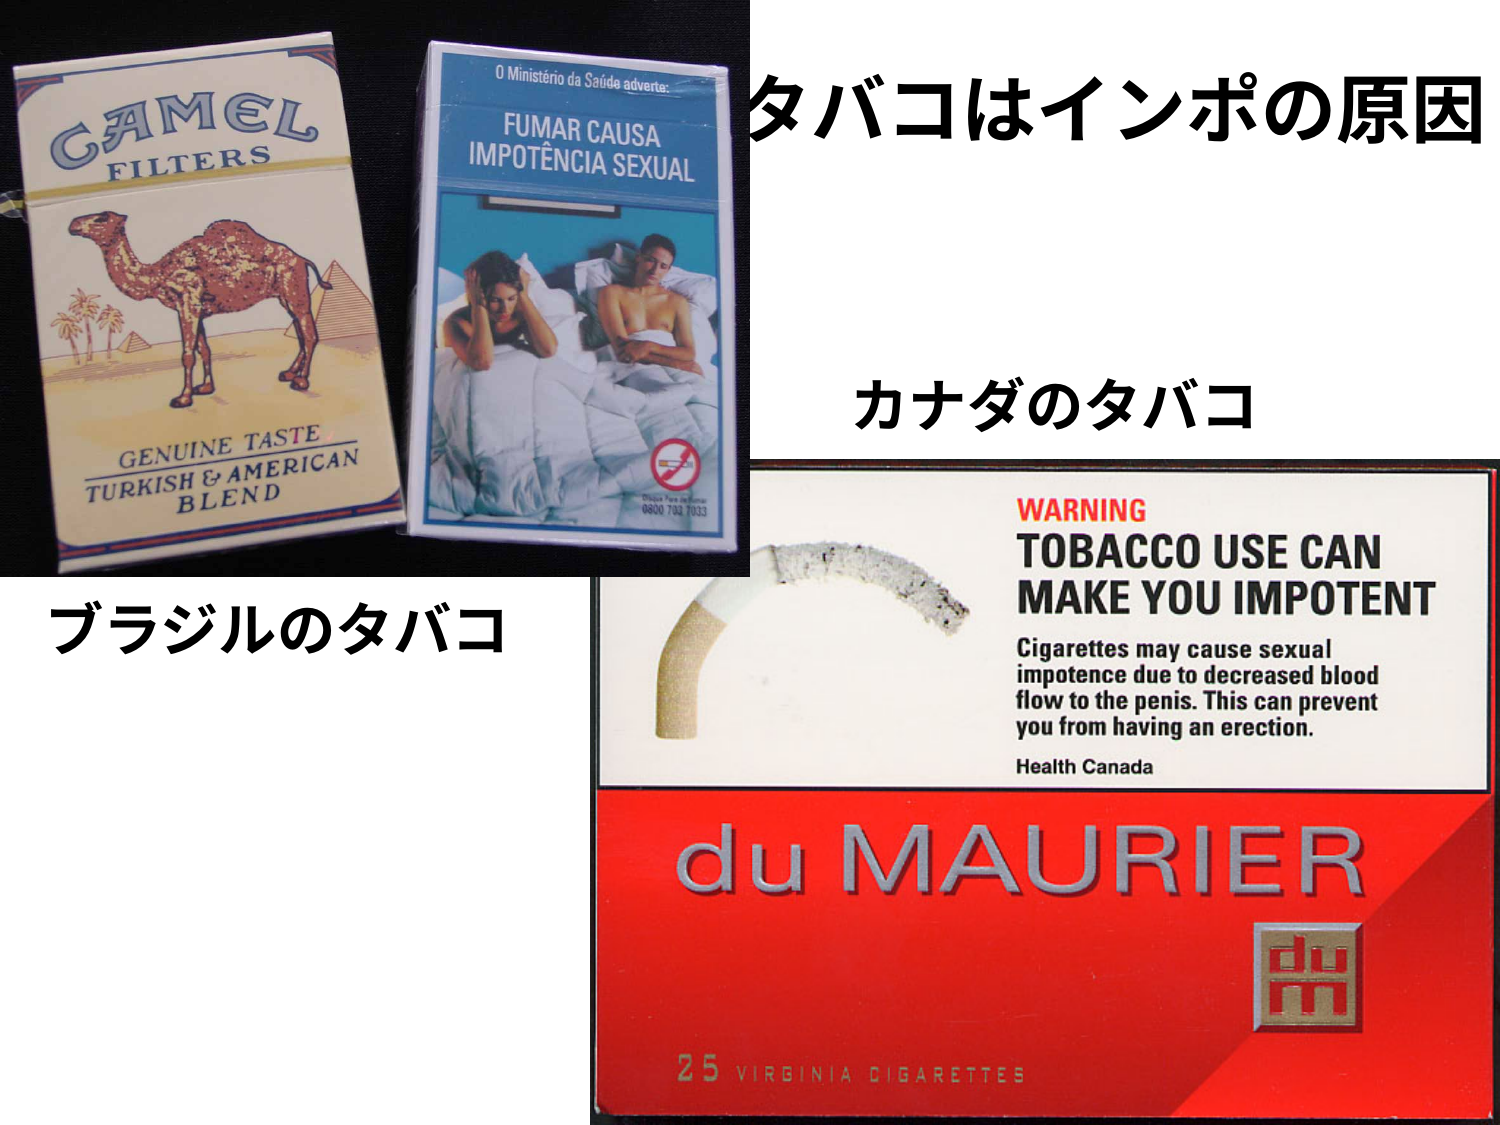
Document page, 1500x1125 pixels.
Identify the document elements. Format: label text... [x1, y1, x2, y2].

text_box ブラジルのタバコ [30, 587, 525, 671]
text_box タバコはインポの原因 [754, 54, 1500, 160]
text_box カナダのタバコ [835, 361, 1274, 447]
picture [0, 0, 1500, 1125]
